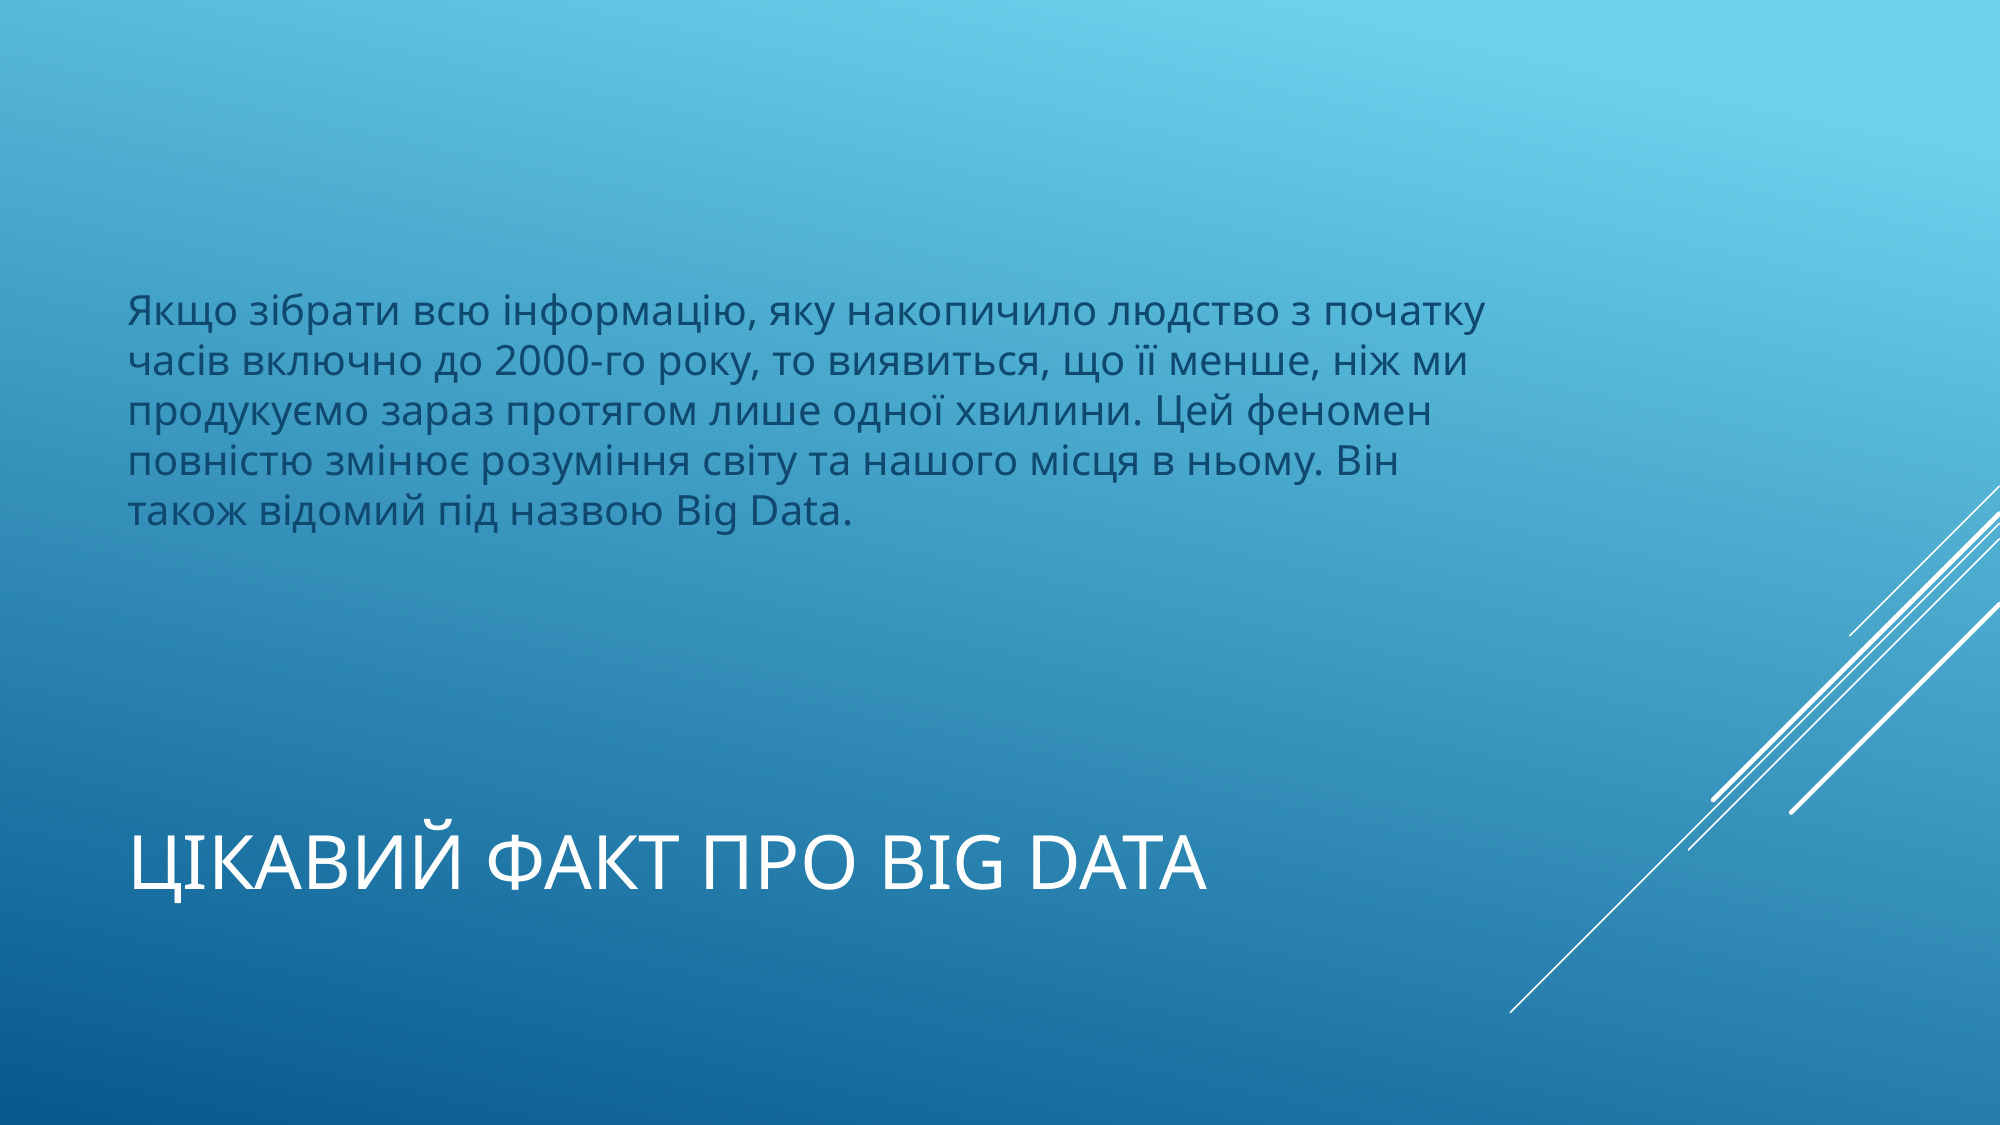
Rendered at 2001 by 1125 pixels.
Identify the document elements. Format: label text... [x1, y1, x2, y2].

title Цікавий факт про big data [112, 736, 1513, 984]
list Якщо зібрати всю інформацію, яку накопичило людство з початку часів включно до 2000-го року, то виявиться, що її менше, ніж ми продукуємо зараз протягом лише одної хвилини. Цей феномен повністю змінює розуміння світу та нашого місця в ньому. Він також відомий під назвою Big Data. [112, 112, 1513, 706]
